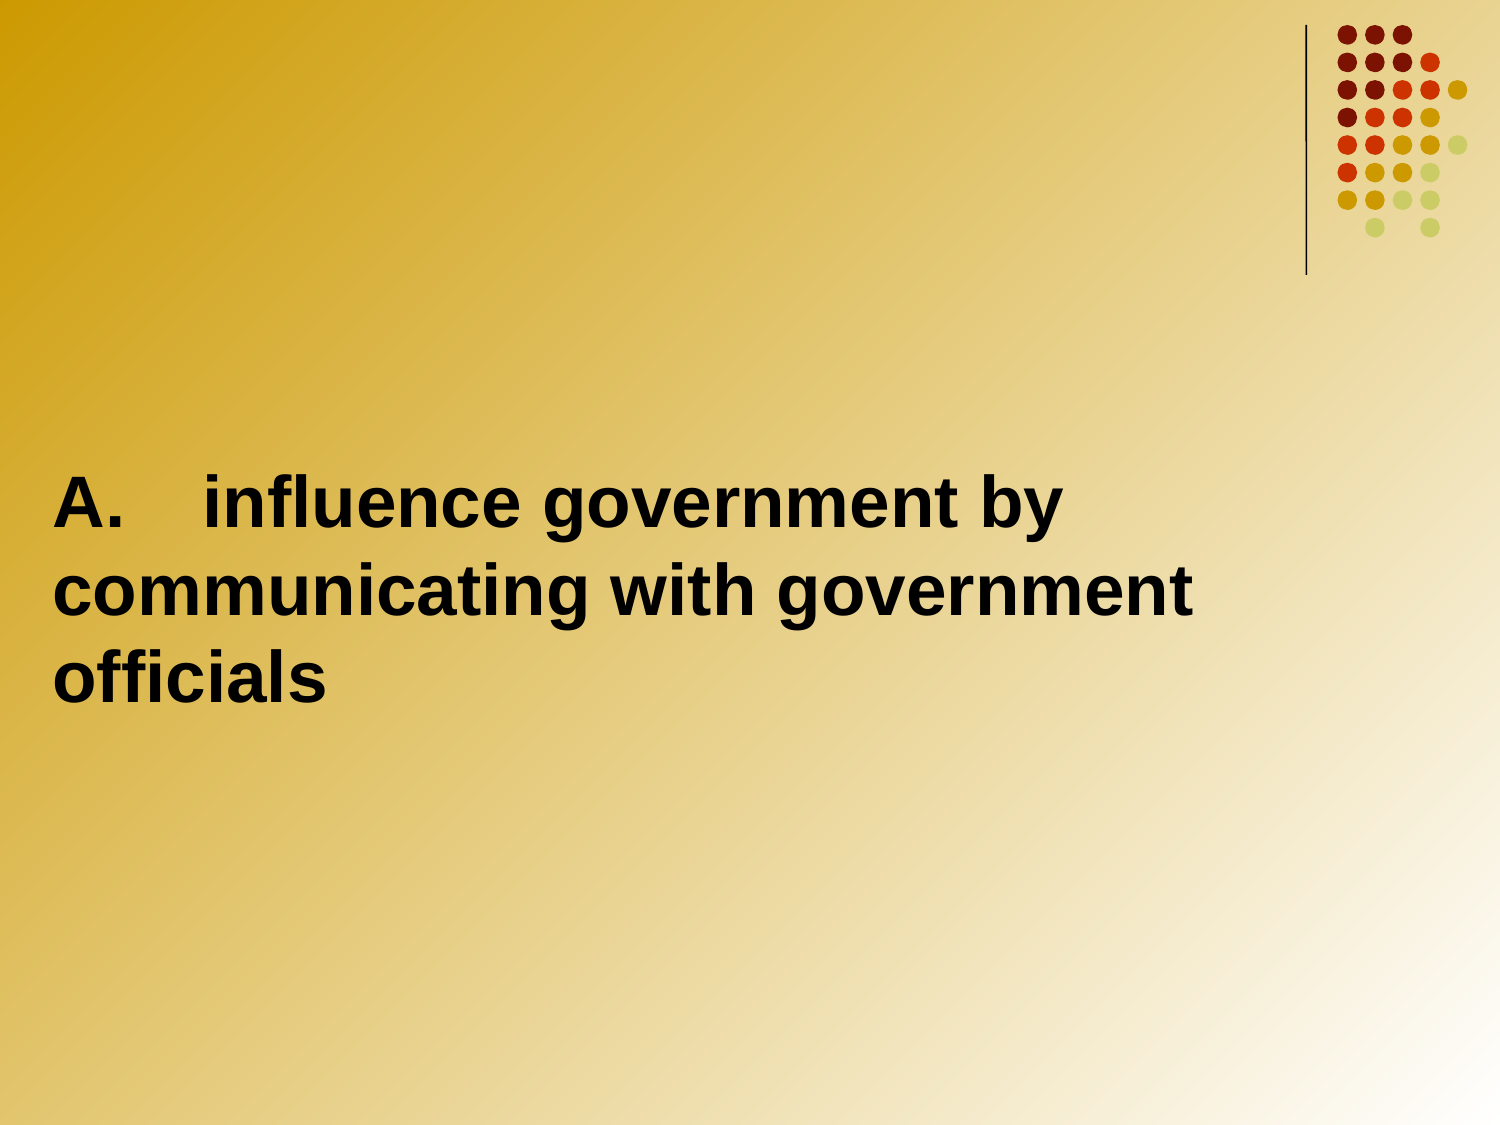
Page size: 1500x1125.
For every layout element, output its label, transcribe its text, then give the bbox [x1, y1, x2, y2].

title A. influence government by communicating with government officials [37, 600, 1438, 813]
